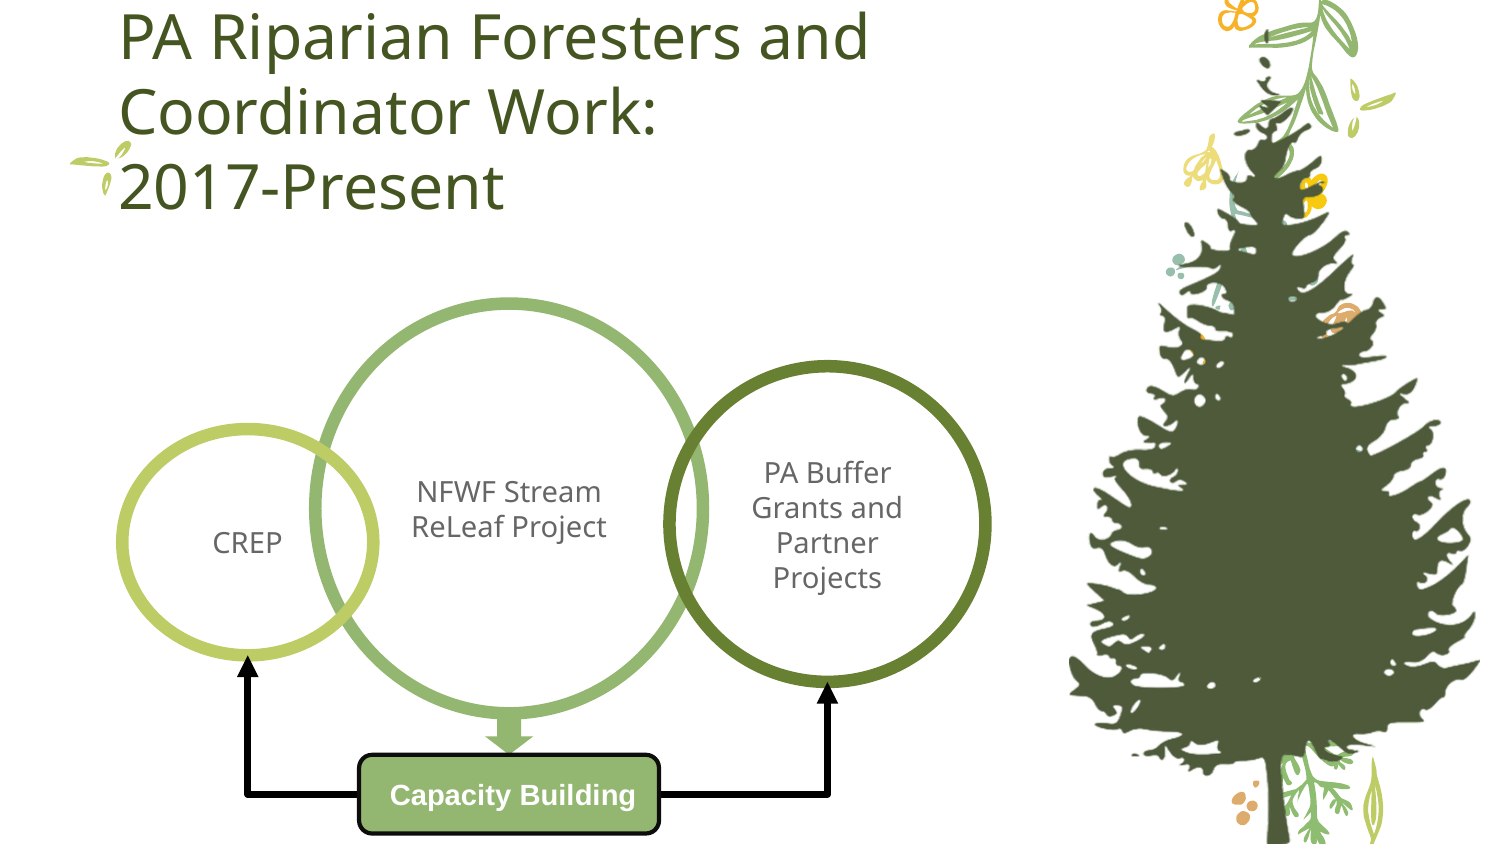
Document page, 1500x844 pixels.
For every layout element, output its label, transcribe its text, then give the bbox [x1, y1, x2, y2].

text_box [483, 716, 536, 752]
text_box Capacity Building [356, 752, 662, 836]
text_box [247, 655, 360, 795]
text_box PA Buffer Grants and Partner Projects [669, 366, 986, 682]
text_box NFWF Stream ReLeaf Project [323, 303, 693, 714]
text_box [658, 681, 828, 795]
title PA Riparian Foresters and Coordinator Work: 2017-Present [103, 96, 1064, 237]
text_box CREP [122, 429, 374, 656]
picture [1069, 29, 1481, 844]
